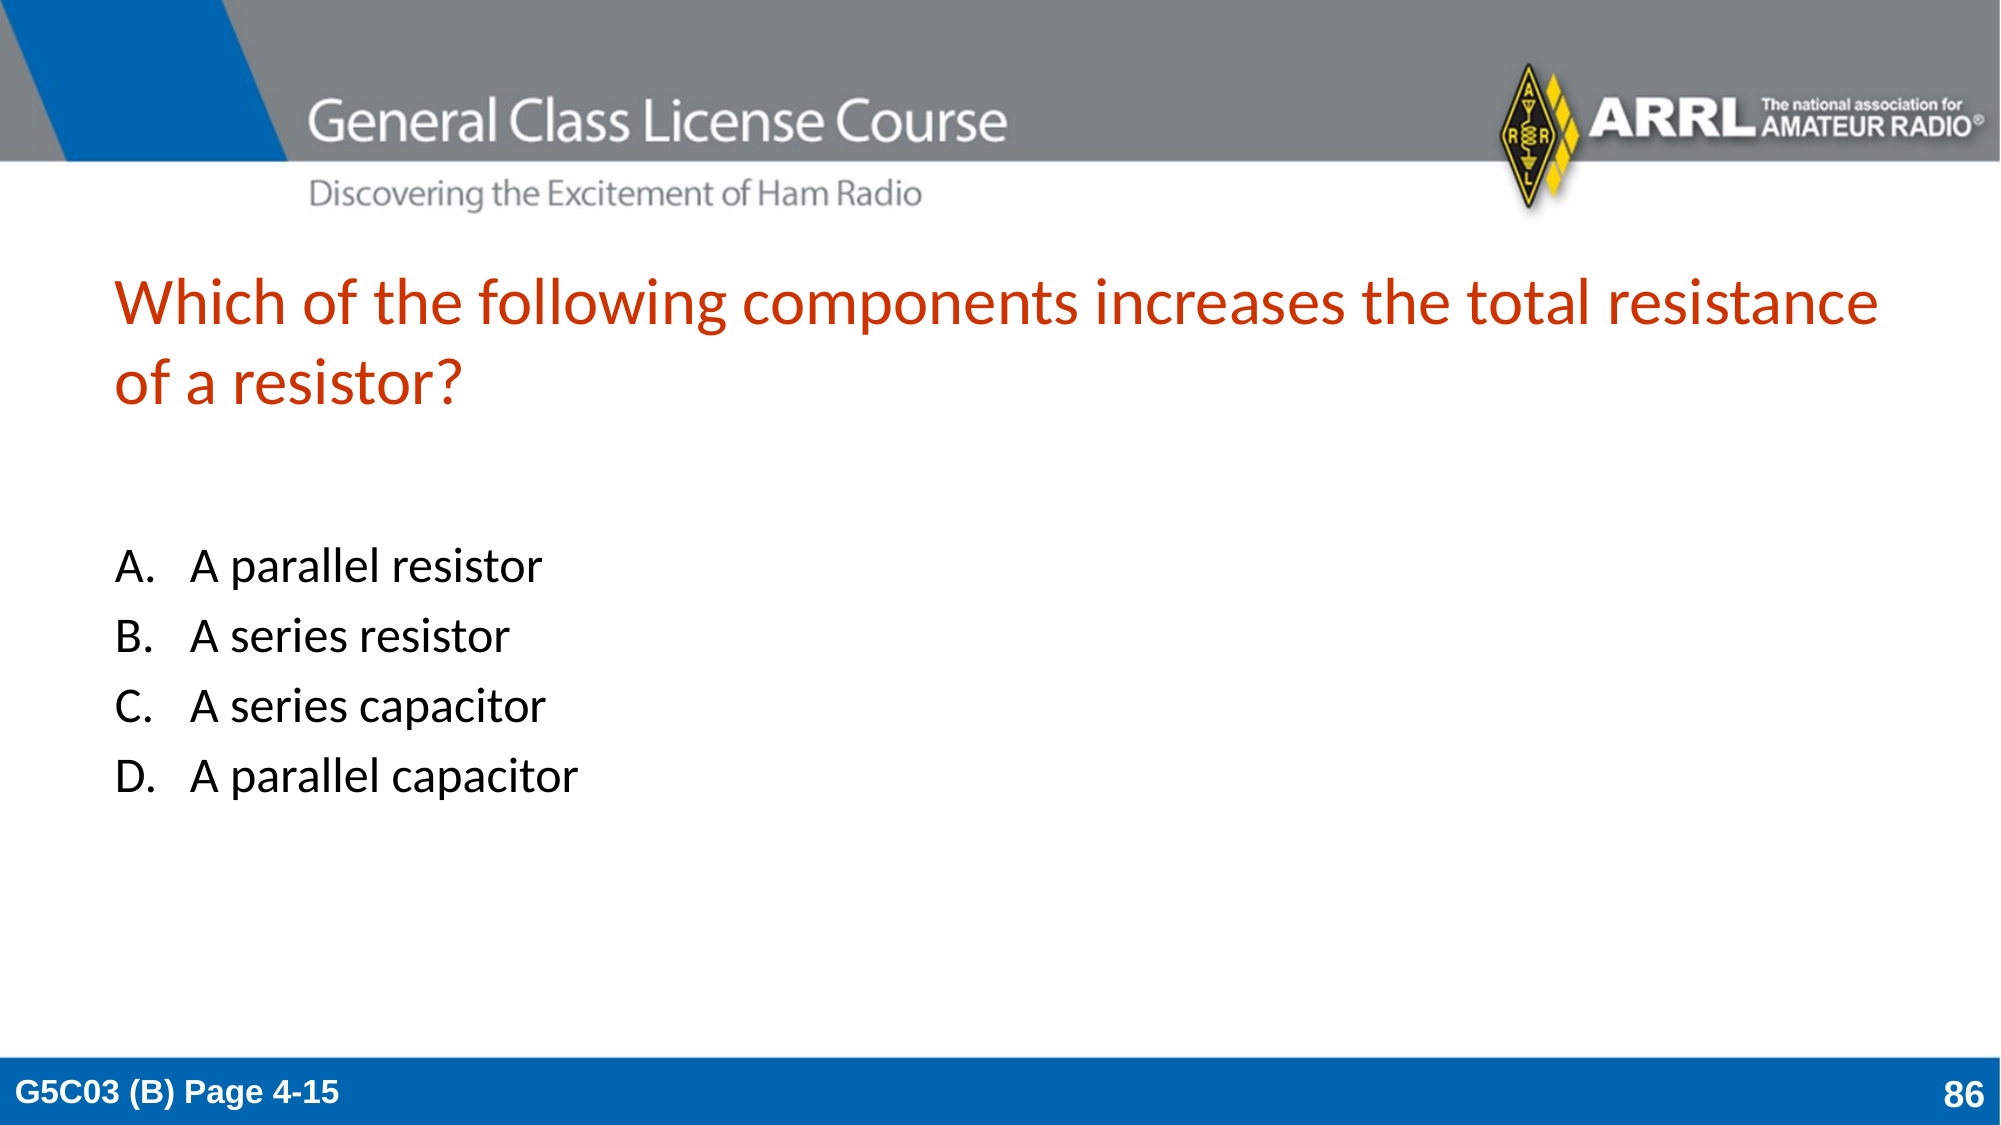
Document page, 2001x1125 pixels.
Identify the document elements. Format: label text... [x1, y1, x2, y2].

title Which of the following components increases the total resistance of a resistor? [99, 249, 1900, 388]
text_box G5C03 (B) Page 4-15 [0, 1062, 1313, 1118]
picture [0, 0, 2001, 1125]
list A parallel resistor A series resistor A series capacitor A parallel capacitor [99, 525, 1900, 1005]
text_box 86 [1875, 1062, 2000, 1123]
